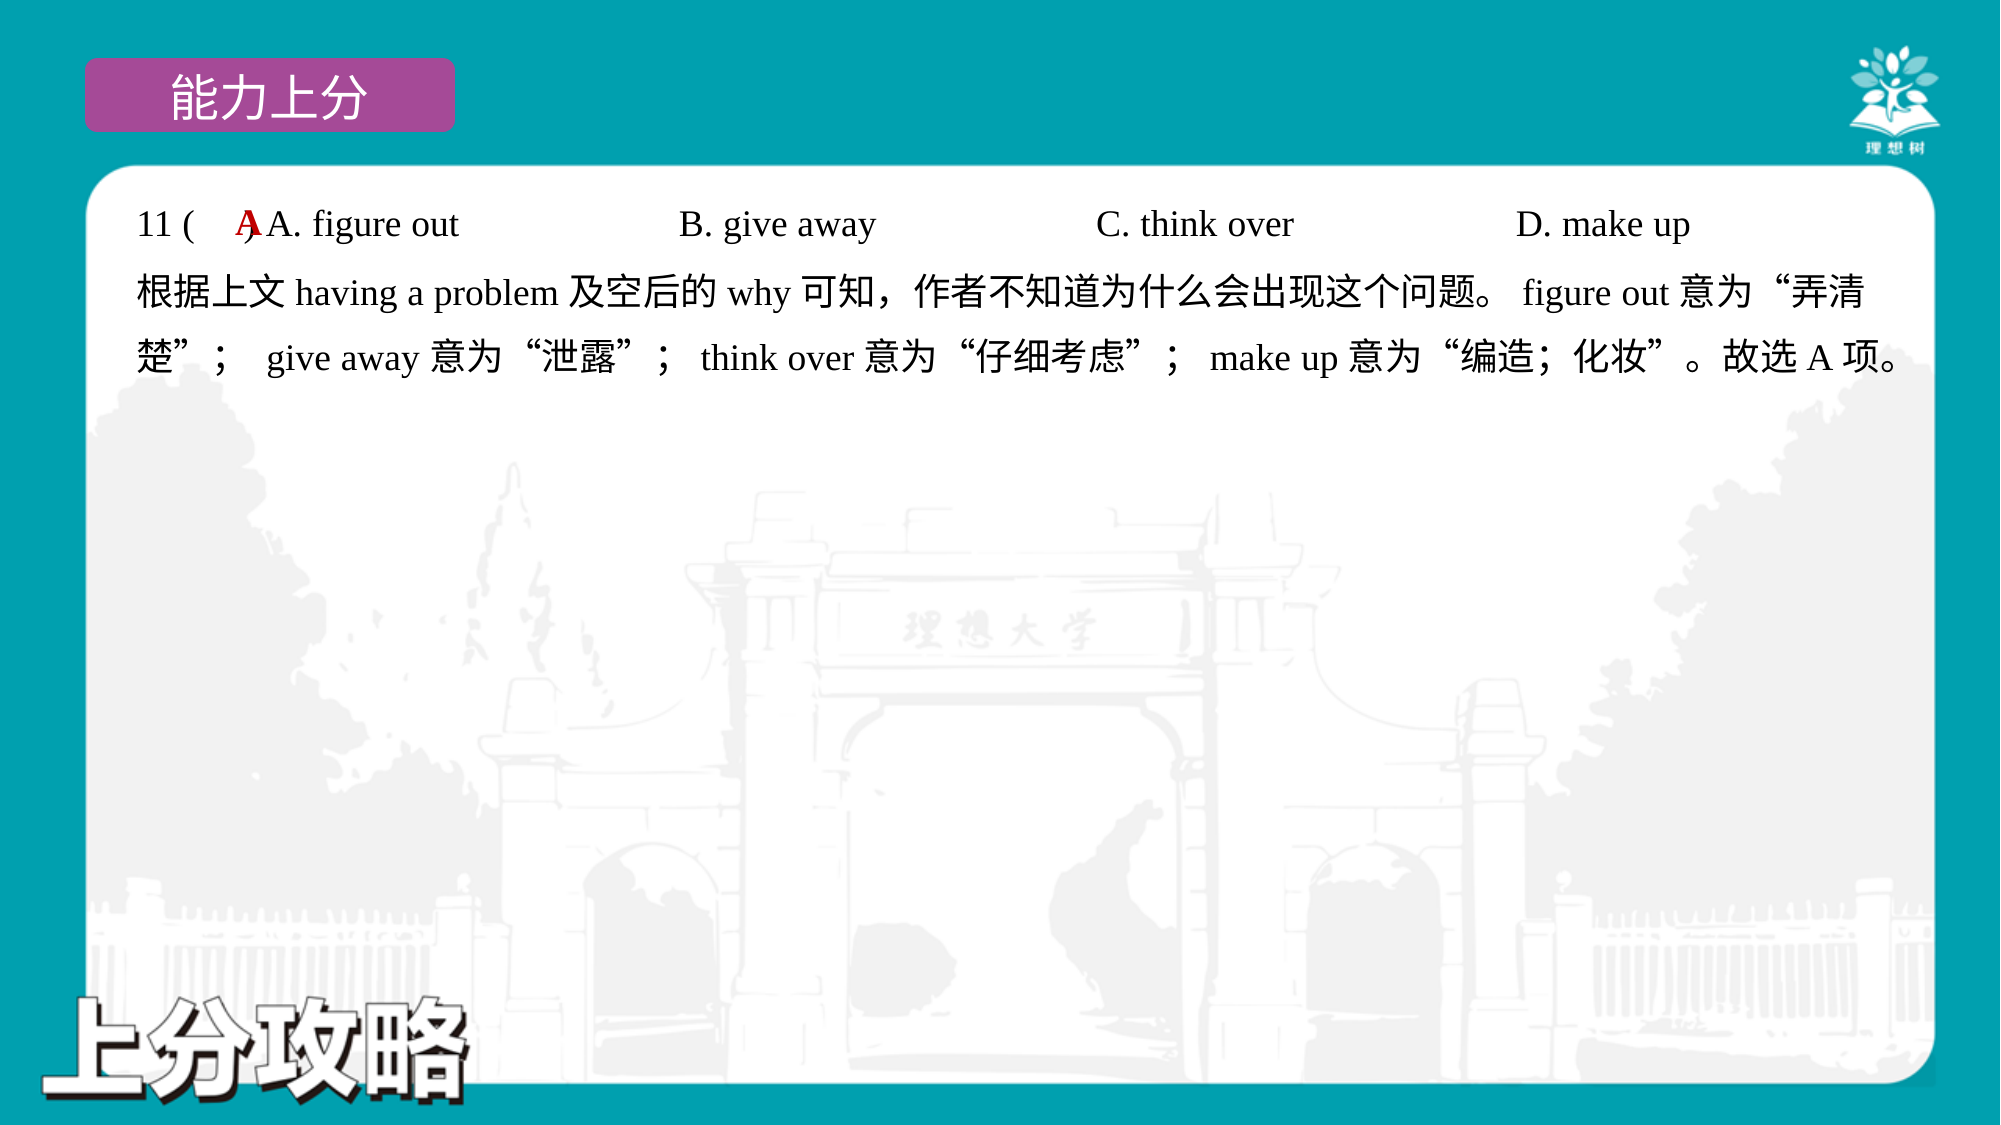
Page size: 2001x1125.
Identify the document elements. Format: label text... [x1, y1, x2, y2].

text_box A [221, 176, 276, 236]
picture [0, 0, 2000, 1125]
text_box 根据上文having a problem及空后的why可知，作者不知道为什么会出现这个问题。figure out意为“弄清 楚”； give away意为“泄露”；think over意为“仔细考虑”；make up意为“编造；化妆”。故选A项。 [136, 244, 1865, 371]
text_box 11 ( ) A. figure out B. give away C. think over D. make up [136, 176, 1865, 237]
